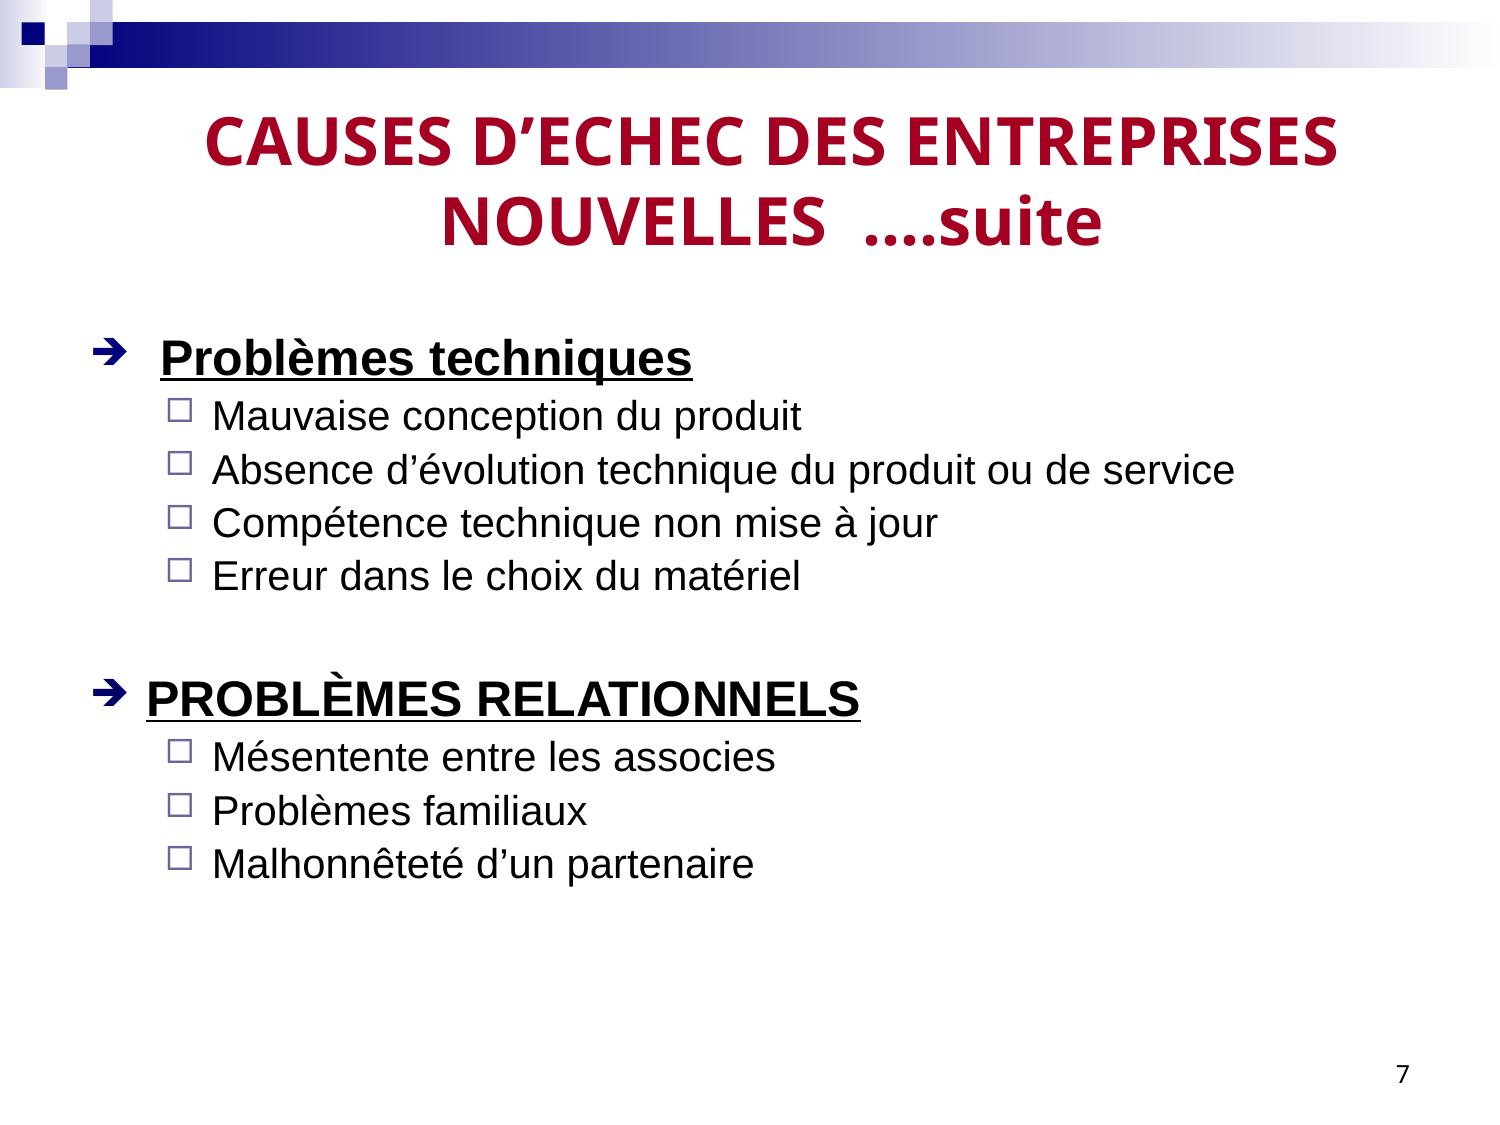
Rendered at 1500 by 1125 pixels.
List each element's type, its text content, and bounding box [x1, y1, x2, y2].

list Problèmes techniques Mauvaise conception du produit Absence d’évolution technique du produit ou de service Compétence technique non mise à jour Erreur dans le choix du matériel PROBLÈMES RELATIONNELS Mésentente entre les associes Problèmes familiaux Malhonnêteté d’un partenaire [75, 324, 1425, 963]
title CAUSES D’ECHEC DES ENTREPRISES NOUVELLES ….suite [96, 66, 1447, 292]
slide_number 7 [1074, 1025, 1425, 1100]
